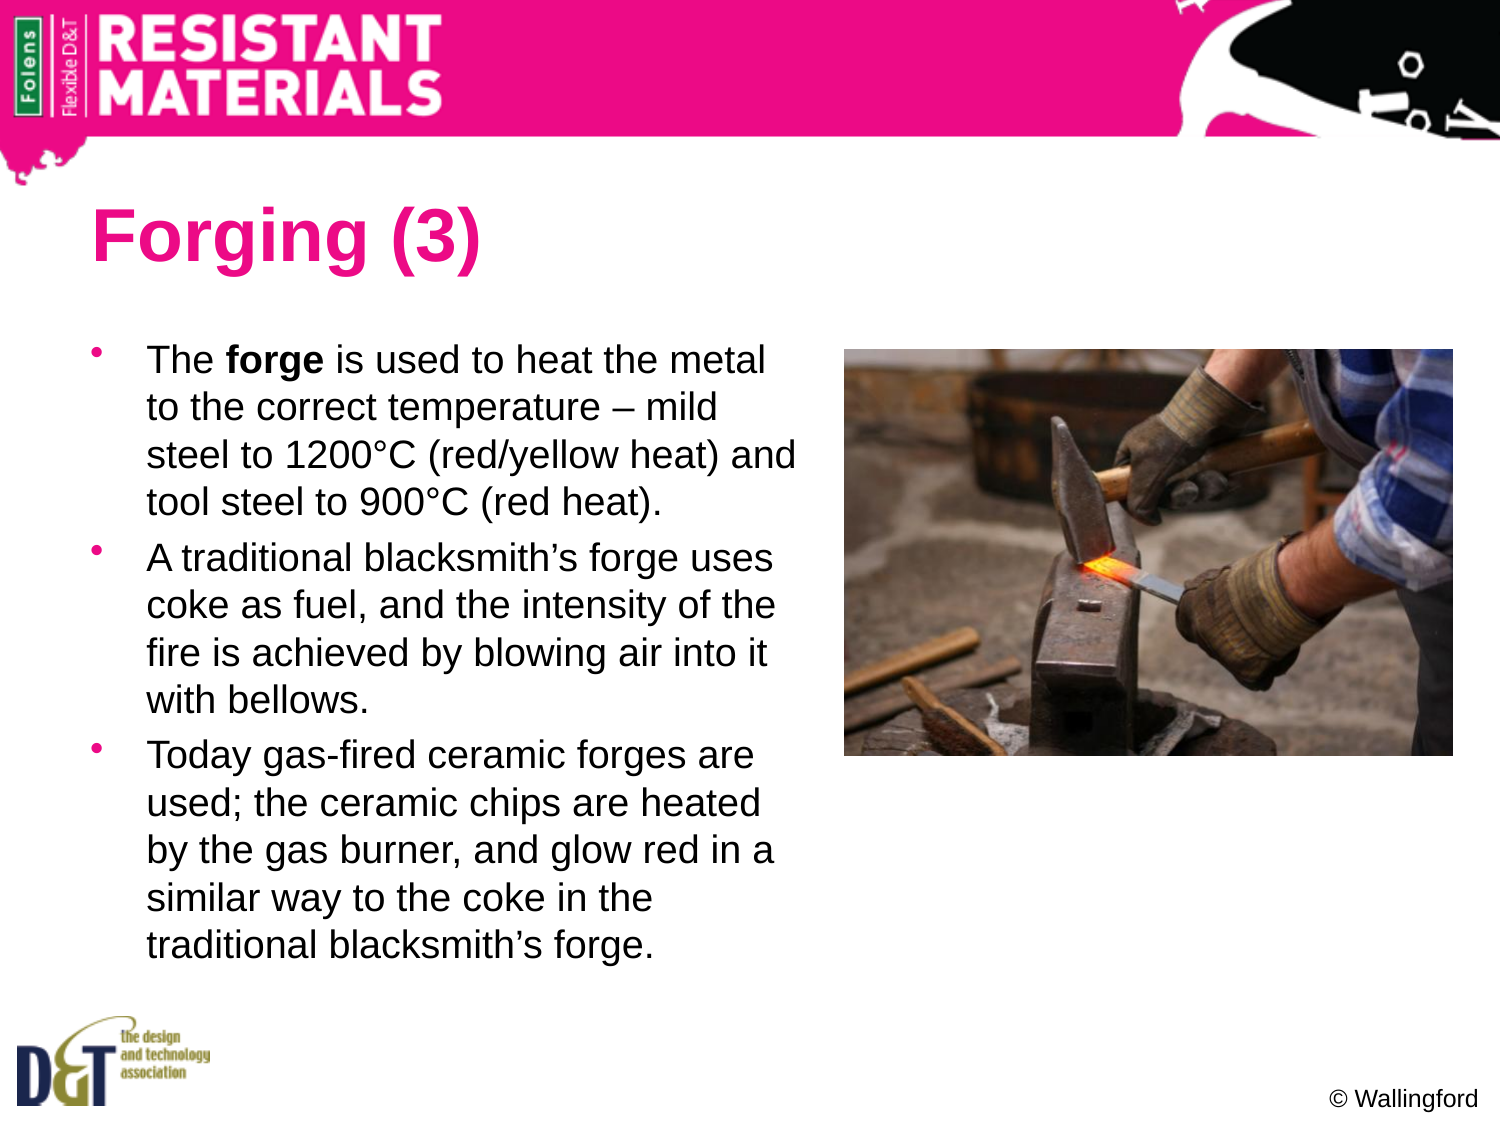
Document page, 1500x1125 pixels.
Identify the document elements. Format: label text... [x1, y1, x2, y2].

text_box © Wallingford [1257, 1074, 1495, 1125]
picture [0, 0, 1500, 1125]
list The forge is used to heat the metal to the correct temperature – mild steel to 1200°C (red/yellow heat) and tool steel to 900°C (red heat). A traditional blacksmith’s forge uses coke as fuel, and the intensity of the fire is achieved by blowing air into it with bellows. Today gas-fired ceramic forges are used; the ceramic chips are heated by the gas burner, and glow red in a similar way to the coke in the traditional blacksmith’s forge. [75, 326, 821, 1005]
title Forging (3) [76, 160, 1427, 301]
